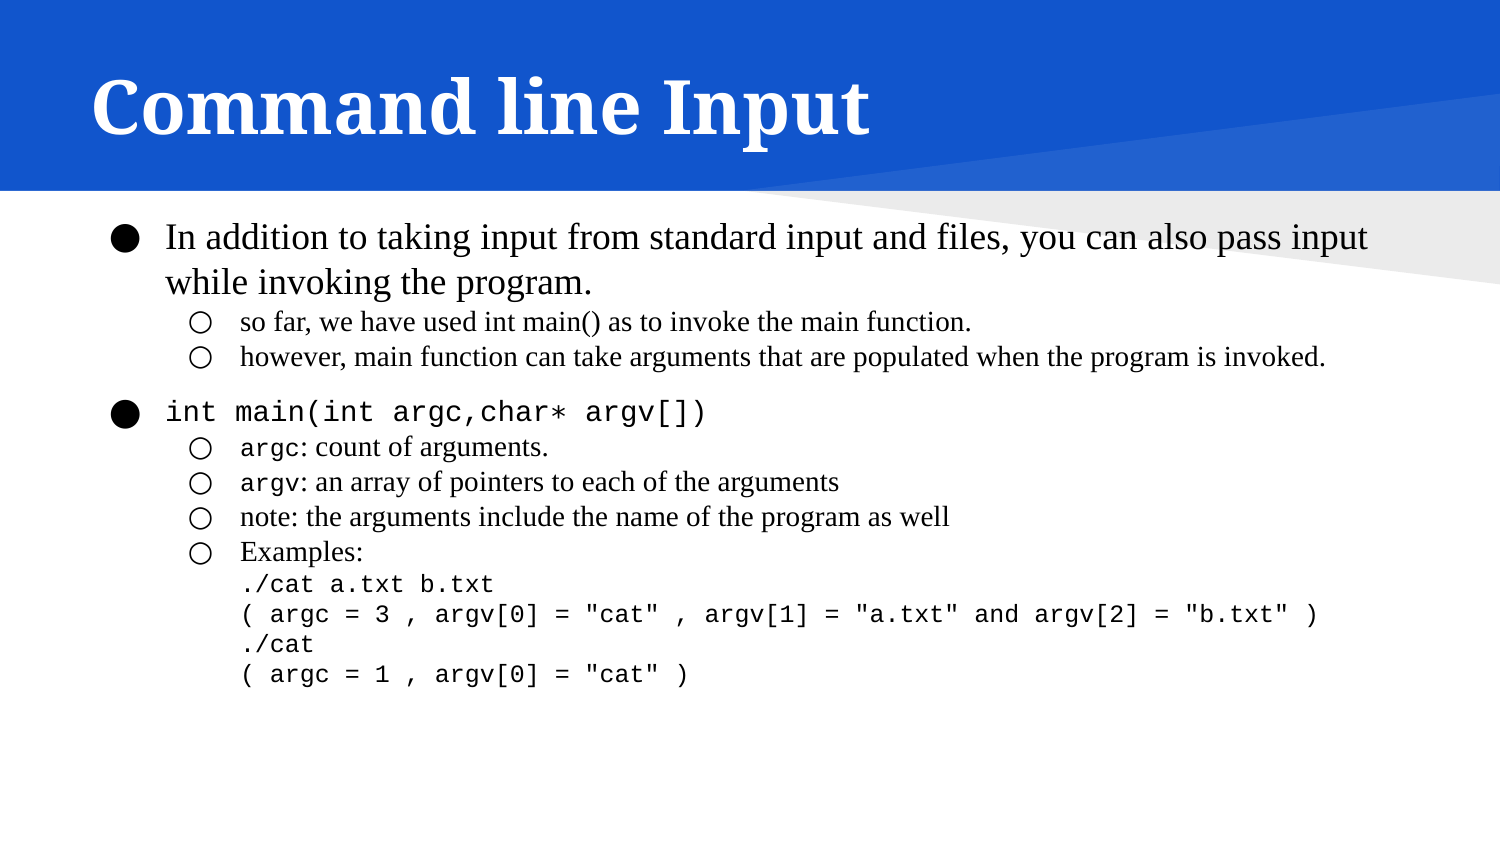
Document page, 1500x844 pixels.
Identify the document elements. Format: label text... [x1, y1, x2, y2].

title Command line Input [75, 33, 1425, 175]
list In addition to taking input from standard input and files, you can also pass input while invoking the program. so far, we have used int main() as to invoke the main function. however, main function can take arguments that are populated when the program is invoked. int main(int argc,char∗ argv[]) argc: count of arguments. argv: an array of pointers to each of the arguments note: the arguments include the name of the program as well Examples: ./cat a.txt b.txt ( argc = 3 , argv[0] = "cat" , argv[1] = "a.txt" and argv[2] = "b.txt" ) ./cat ( argc = 1 , argv[0] = "cat" ) [75, 196, 1425, 808]
